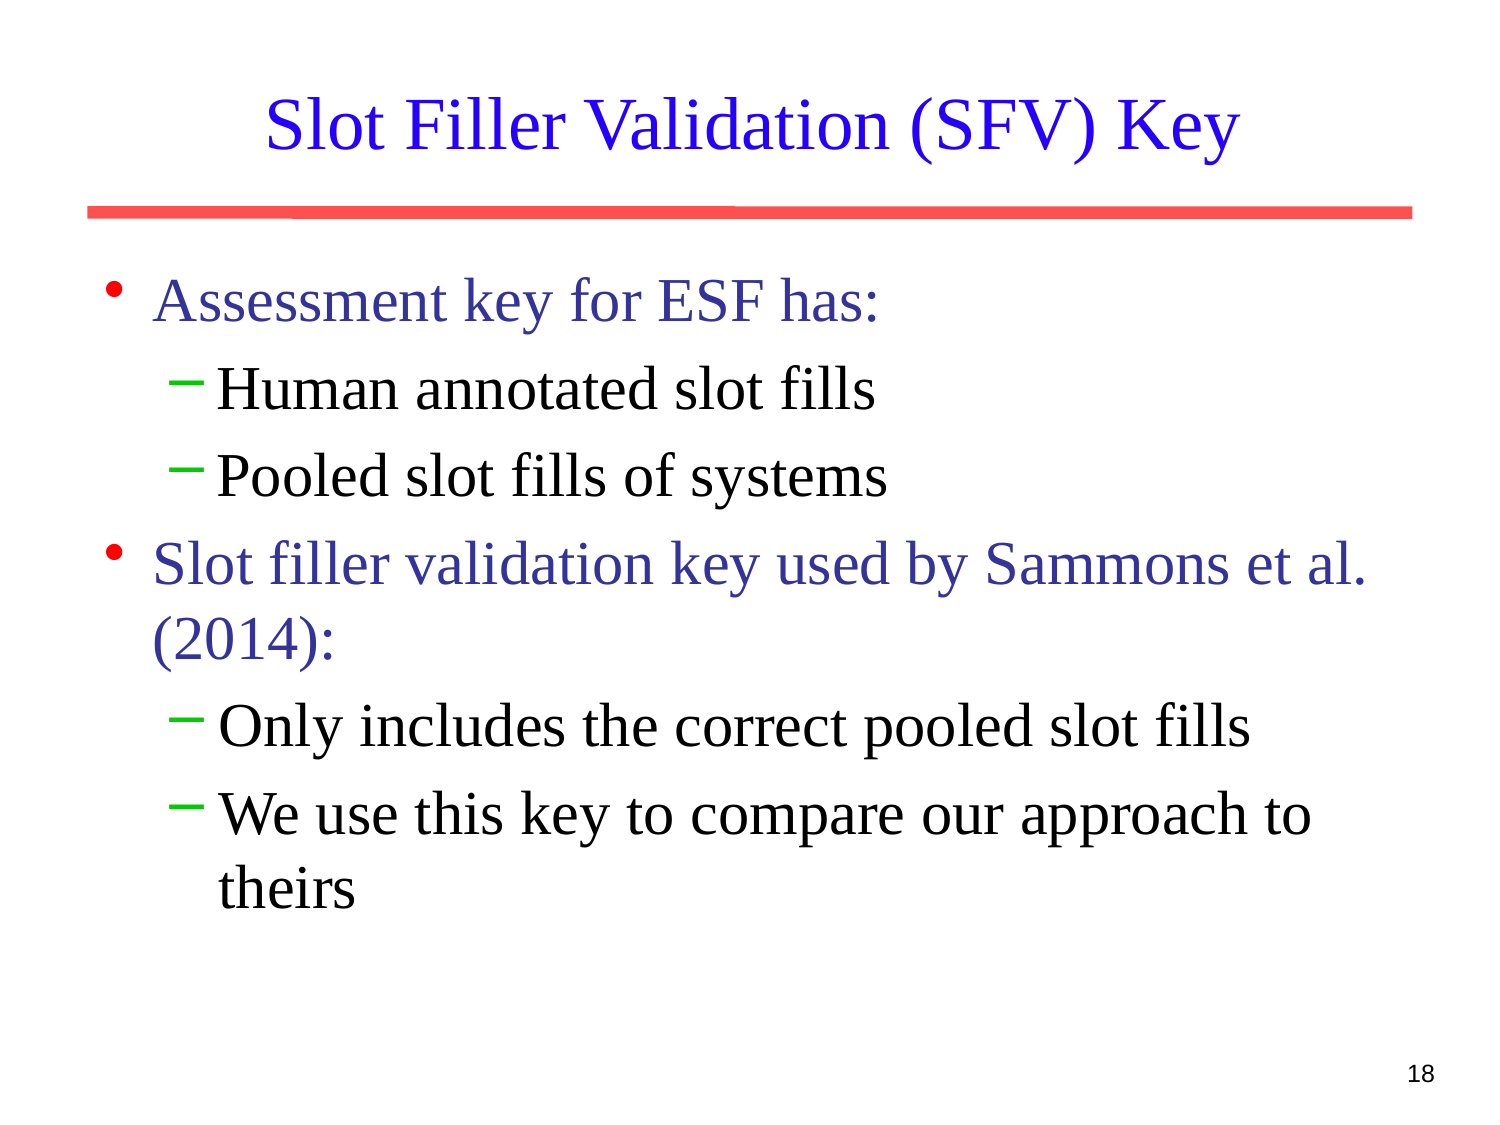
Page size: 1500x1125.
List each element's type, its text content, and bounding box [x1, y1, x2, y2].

text_box Slot Filler Validation (SFV) Key [249, 66, 1257, 172]
text_box Assessment key for ESF has: Human annotated slot fills Pooled slot fills of systems Slot filler validation key used by Sammons et al.(2014): Only includes the correct pooled slot fills We use this key to compare our approach to theirs [94, 259, 1427, 1029]
slide_number 18 [1137, 1049, 1451, 1125]
